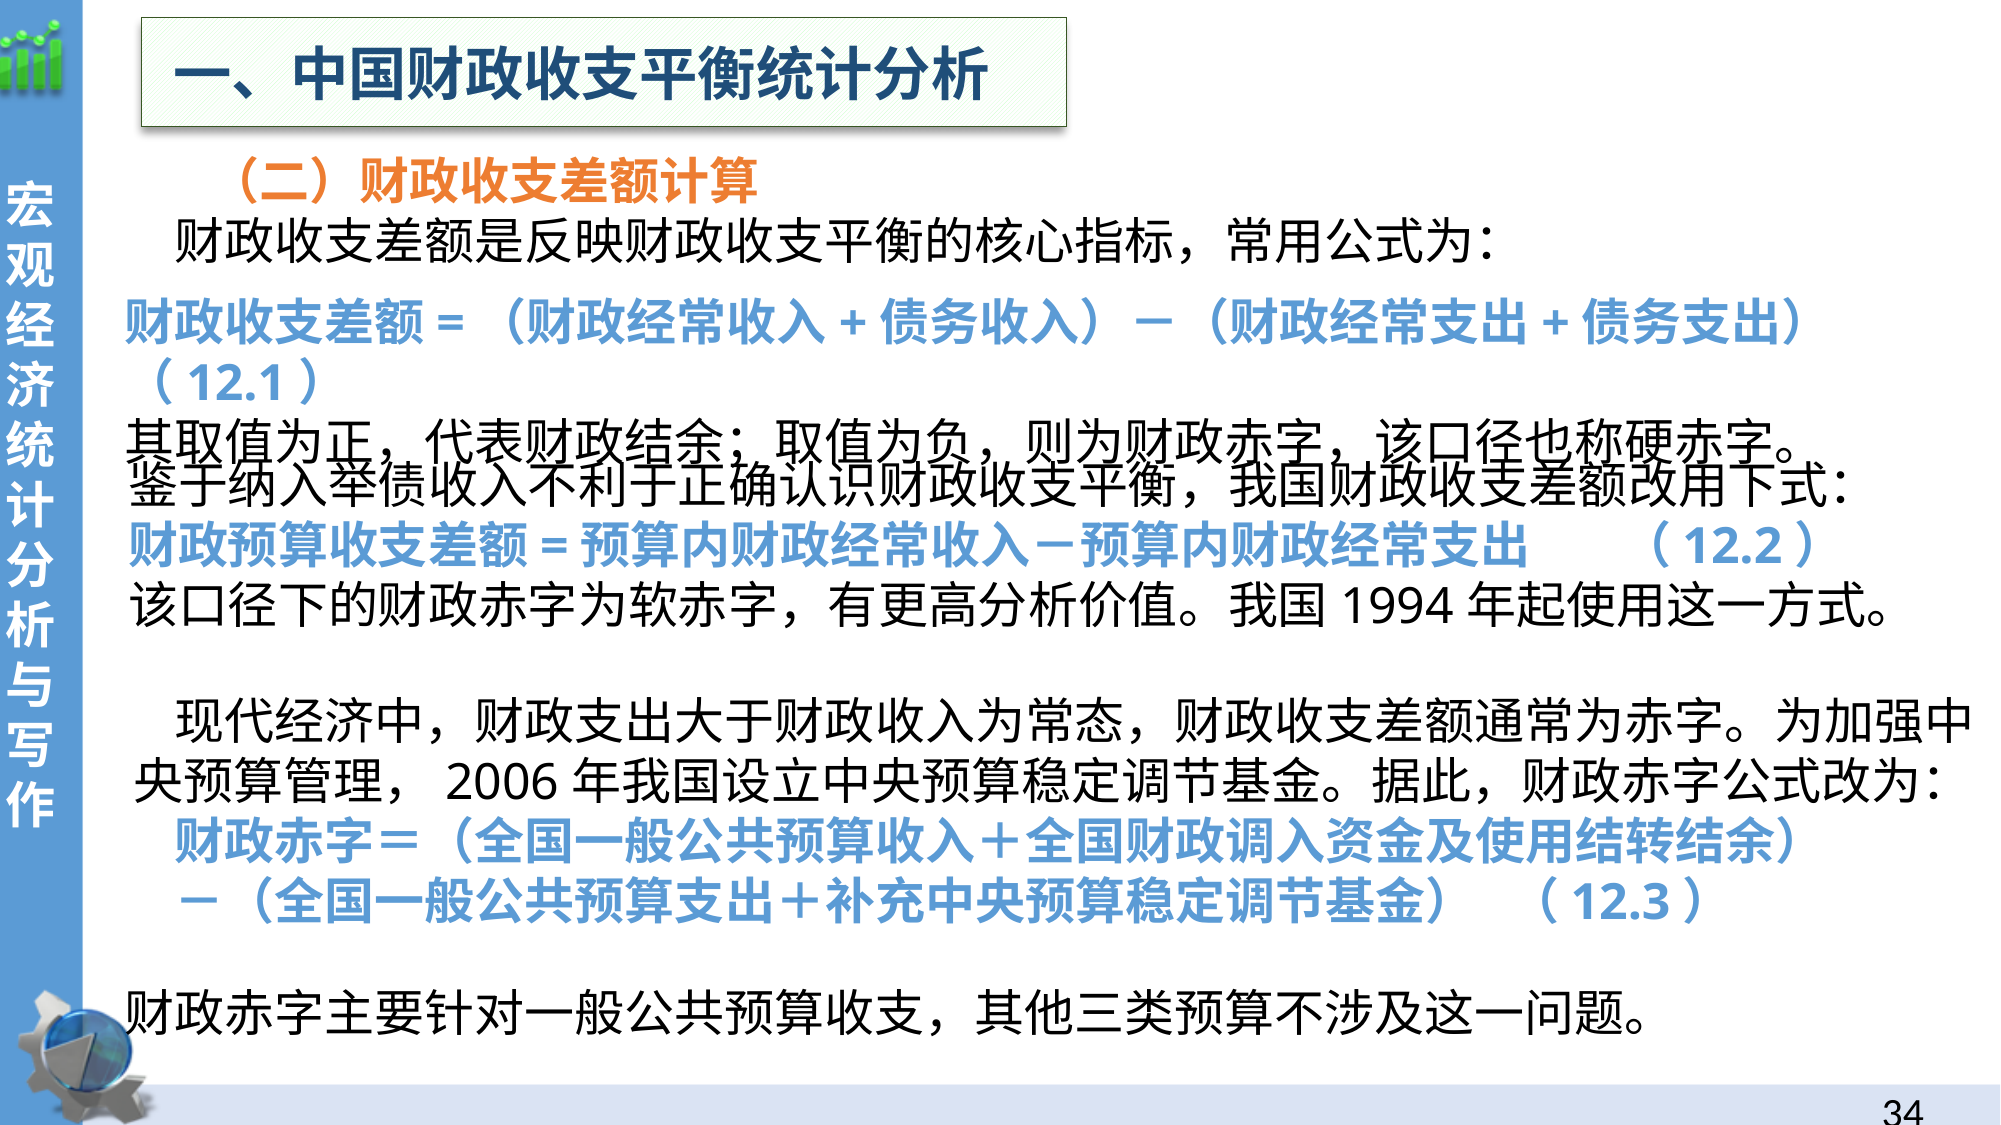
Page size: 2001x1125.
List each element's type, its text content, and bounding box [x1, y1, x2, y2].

text_box [203, 738, 1867, 1025]
picture [0, 0, 2001, 1125]
text_box [179, 738, 203, 973]
text_box 33 [1786, 1085, 1940, 1125]
text_box 鉴于纳入举债收入不利于正确认识财政收支平衡，我国财政收支差额改用下式： 财政预算收支差额=预算内财政经常收入－预算内财政经常支出 （12.2） 该口径下的财政赤字为软赤字，有更高分析价值。我国1994年起使用这一方式。 [113, 446, 1957, 701]
text_box 财政赤字主要针对一般公共预算收支，其他三类预算不涉及这一问题。 [109, 973, 1676, 1124]
text_box （二）财政收支差额计算 财政收支差额是反映财政收支平衡的核心指标，常用公式为： 现代经济中，财政支出大于财政收入为常态，财政收支差额通常为赤字。为加强中央预算管理，2006年我国设立中央预算稳定调节基金。据此，财政赤字公式改为： 财政赤字＝（全国一般公共预算收入＋全国财政调入资金及使用结转结余） －（全国一般公共预算支出＋补充中央预算稳定调节基金） （12.3） [118, 112, 2000, 738]
text_box 一、中国财政收支平衡统计分析 [141, 17, 1067, 127]
text_box 财政收支差额=（财政经常收入+债务收入）－（财政经常支出+债务支出） （12.1） 其取值为正，代表财政结余；取值为负，则为财政赤字，该口径也称硬赤字。 [109, 283, 1978, 539]
